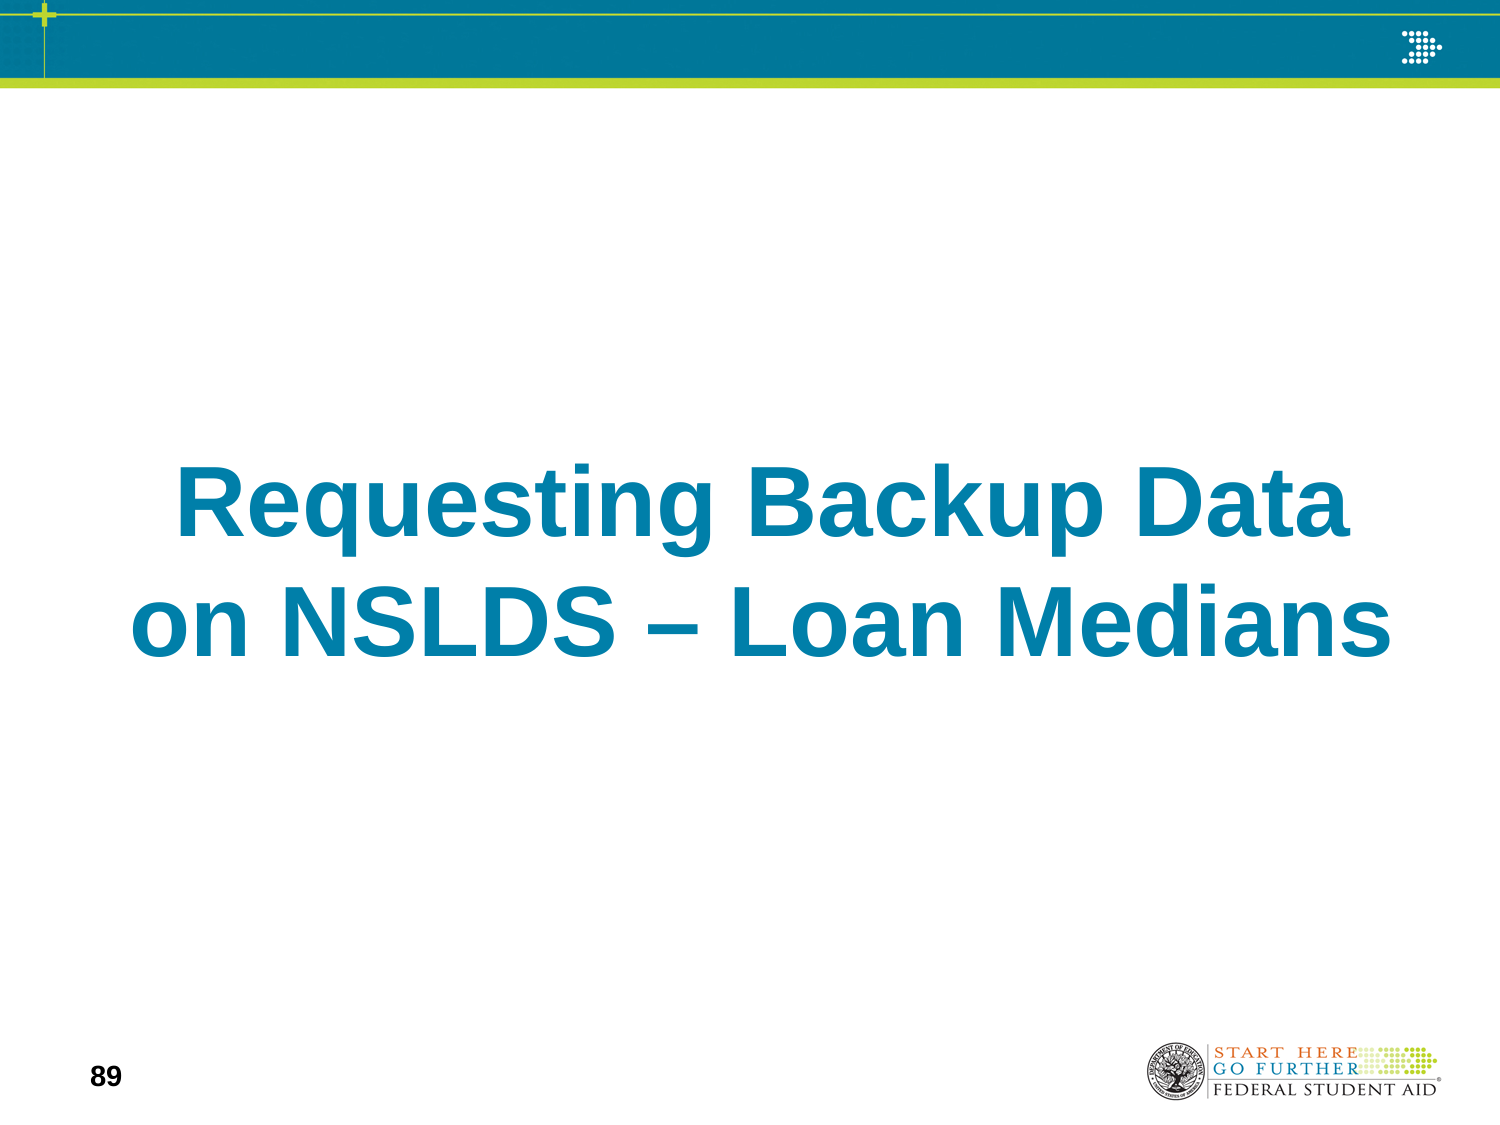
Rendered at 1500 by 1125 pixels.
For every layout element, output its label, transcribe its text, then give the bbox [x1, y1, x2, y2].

picture [1424, 32, 1428, 42]
picture [0, 3, 1500, 26]
slide_number 89 [74, 1049, 388, 1125]
picture [0, 78, 1500, 1125]
title Requesting Backup Data on NSLDS – Loan Medians [87, 462, 1438, 651]
